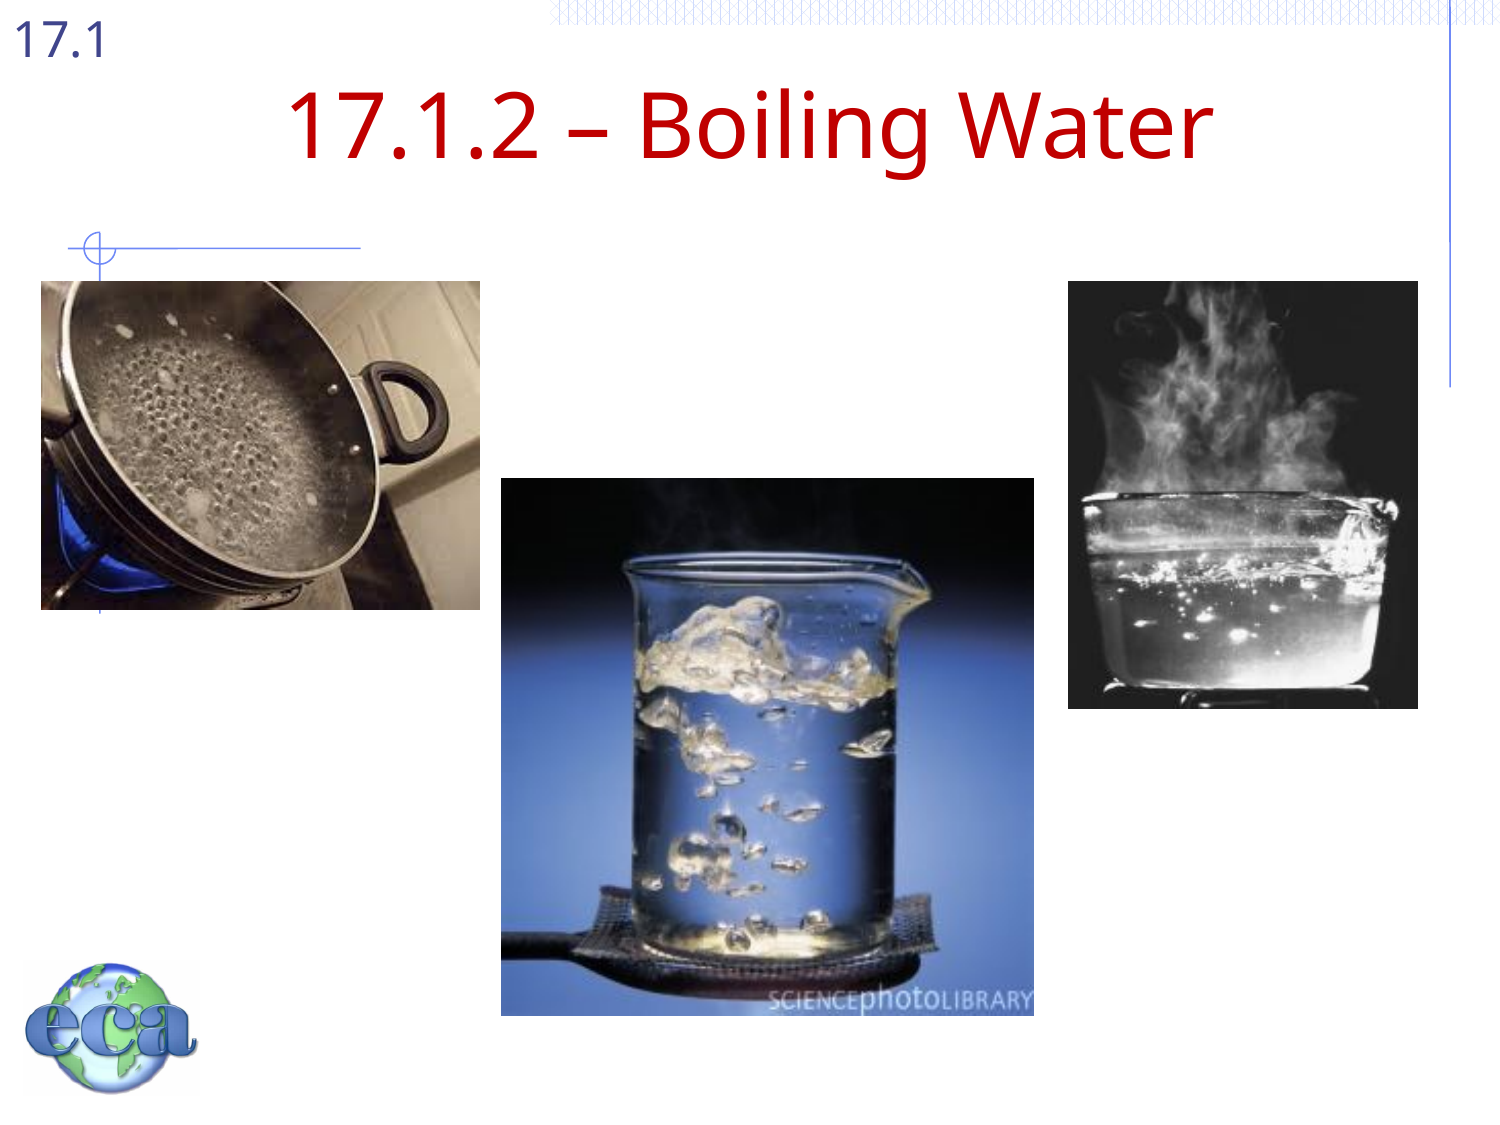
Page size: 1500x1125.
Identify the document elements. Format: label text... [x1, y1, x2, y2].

picture [23, 960, 200, 1096]
picture [501, 477, 1034, 1017]
picture [1068, 280, 1419, 709]
title 17.1.2 – Boiling Water [17, 49, 1483, 185]
picture [41, 281, 480, 611]
